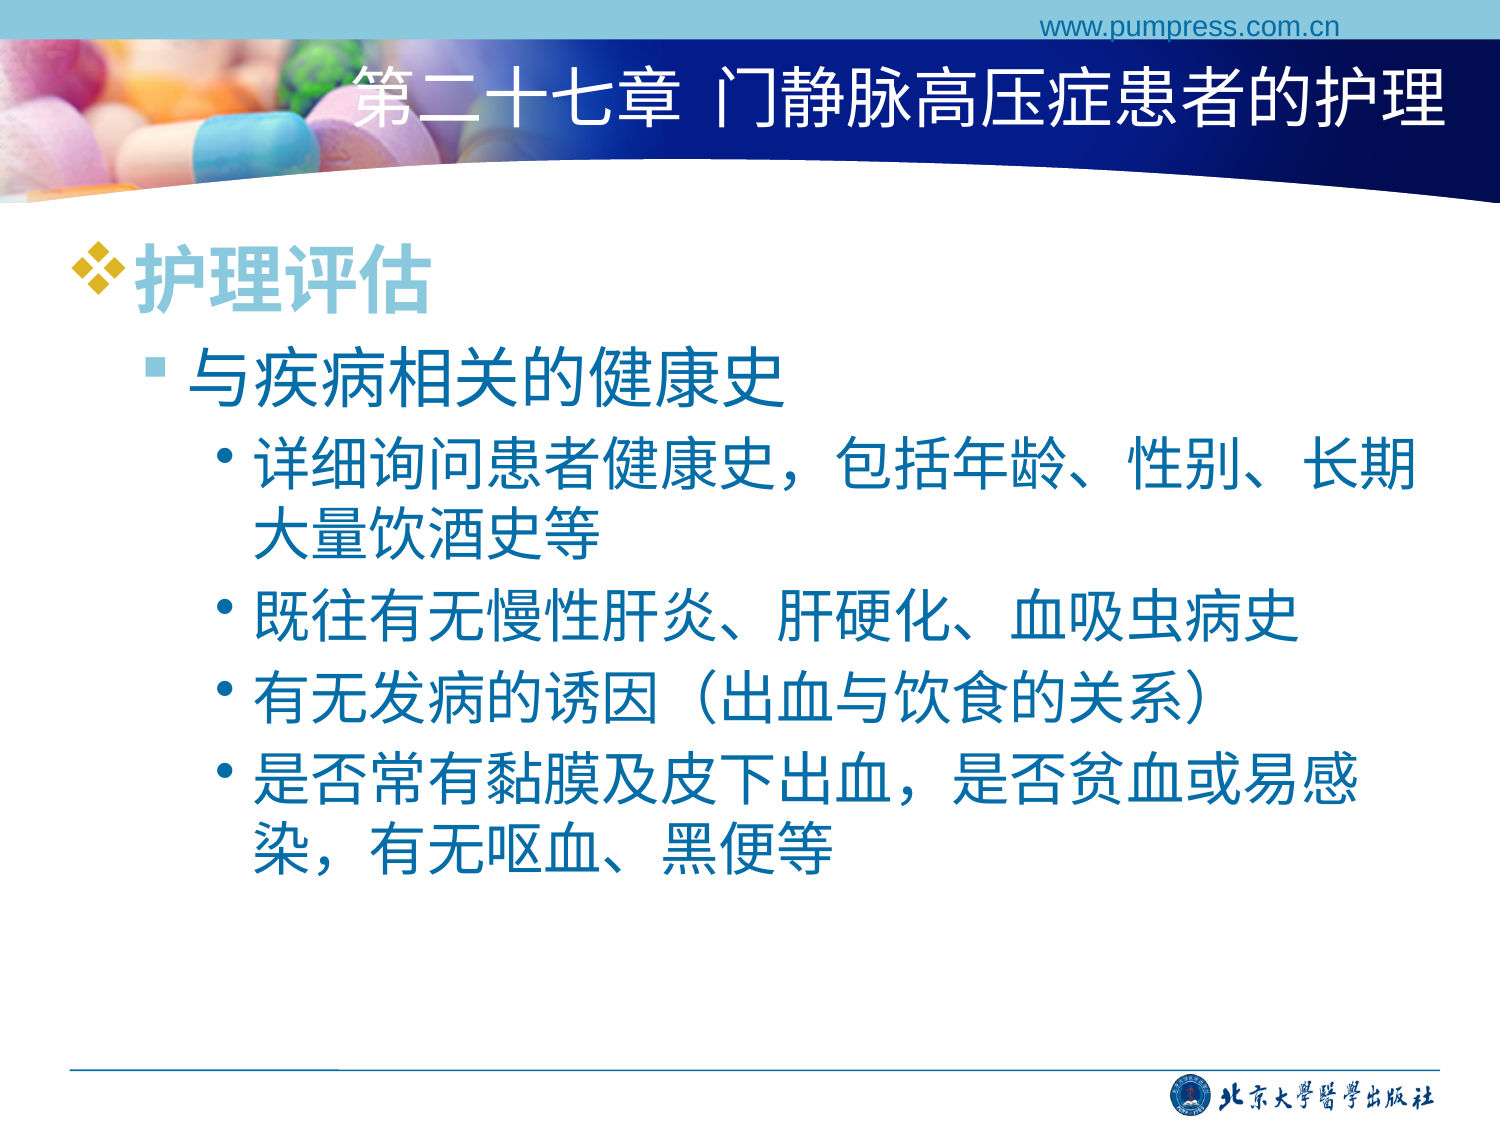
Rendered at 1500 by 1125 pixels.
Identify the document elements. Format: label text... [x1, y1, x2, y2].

picture [0, 40, 1500, 203]
picture [1170, 1074, 1436, 1118]
list 护理评估 与疾病相关的健康史 详细询问患者健康史，包括年龄、性别、长期大量饮酒史等 既往有无慢性肝炎、肝硬化、血吸虫病史 有无发病的诱因（出血与饮食的关系） 是否常有黏膜及皮下出血，是否贫血或易感染，有无呕血、黑便等 [49, 224, 1463, 1026]
title 第二十七章 门静脉高压症患者的护理 [137, 49, 1463, 143]
slide_number www.pumpress.com.cn [1025, 0, 1463, 38]
